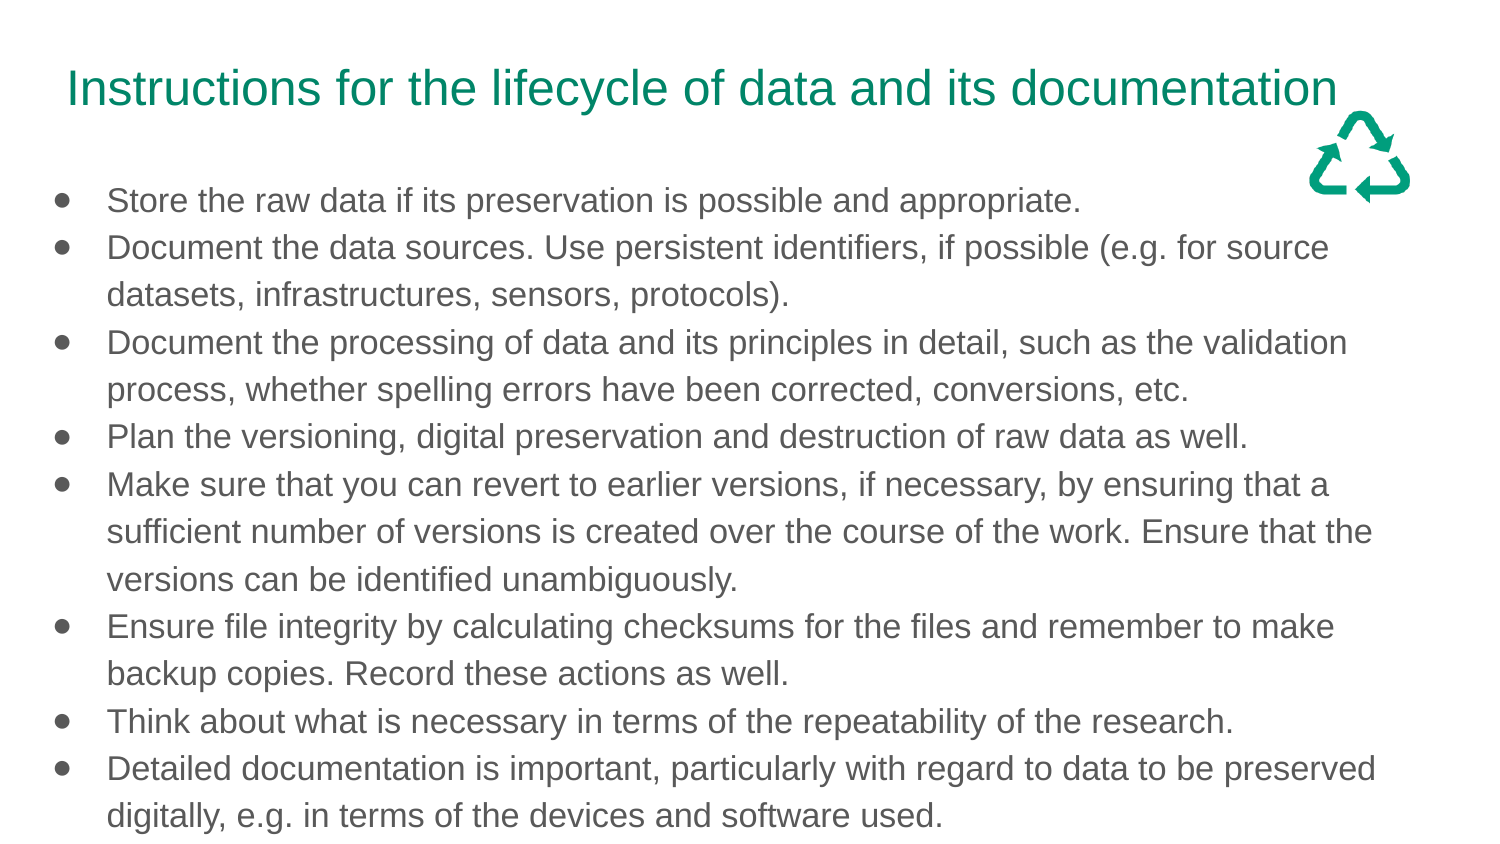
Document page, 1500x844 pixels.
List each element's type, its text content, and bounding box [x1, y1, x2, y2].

title Instructions for the lifecycle of data and its documentation [51, 40, 1449, 135]
picture [1301, 102, 1418, 212]
list Store the raw data if its preservation is possible and appropriate. Document the data sources. Use persistent identifiers, if possible (e.g. for source datasets, infrastructures, sensors, protocols). Document the processing of data and its principles in detail, such as the validation process, whether spelling errors have been corrected, conversions, etc. Plan the versioning, digital preservation and destruction of raw data as well. Make sure that you can revert to earlier versions, if necessary, by ensuring that a sufficient number of versions is created over the course of the work. Ensure that the versions can be identified unambiguously. Ensure file integrity by calculating checksums for the files and remember to make backup copies. Record these actions as well. Think about what is necessary in terms of the repeatability of the research. Detailed documentation is important, particularly with regard to data to be preserved digitally, e.g. in terms of the devices and software used. [16, 156, 1435, 814]
